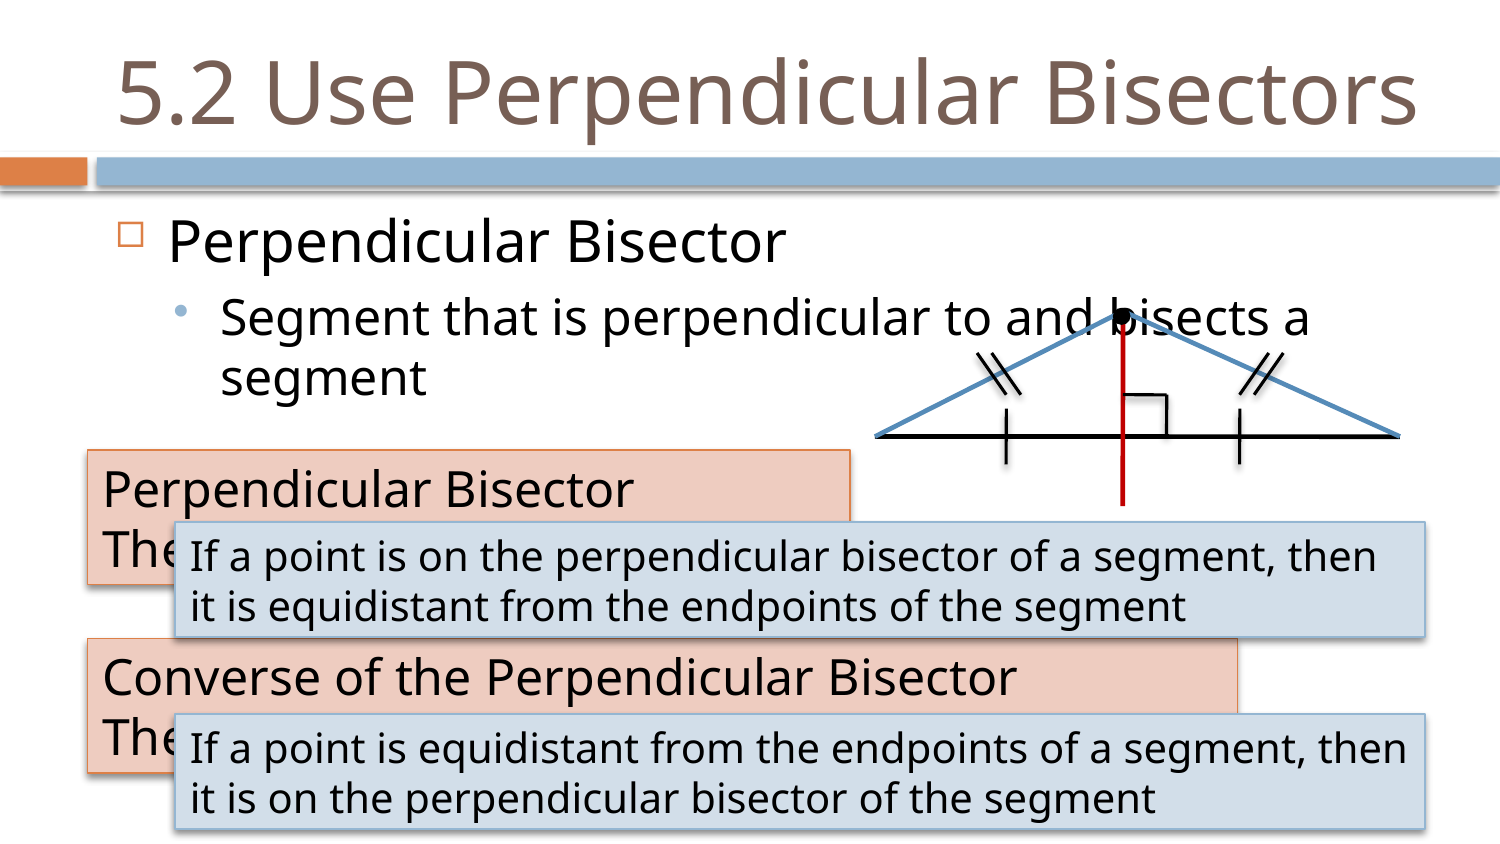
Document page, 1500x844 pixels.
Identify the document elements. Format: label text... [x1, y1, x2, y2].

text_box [1232, 358, 1246, 389]
text_box Perpendicular Bisector Theorem [87, 449, 851, 585]
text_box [1122, 310, 1401, 437]
text_box If a point is on the perpendicular bisector of a segment, then it is equidistant from the endpoints of the segment [174, 521, 1426, 638]
list Perpendicular Bisector Segment that is perpendicular to and bisects a segment [100, 196, 1438, 750]
text_box If a point is equidistant from the endpoints of a segment, then it is on the perpendicular bisector of the segment [174, 713, 1426, 830]
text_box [874, 310, 1121, 437]
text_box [1247, 358, 1290, 389]
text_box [970, 358, 984, 389]
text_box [984, 358, 1028, 389]
text_box Converse of the Perpendicular Bisector Theorem [87, 638, 1238, 774]
title 5.2 Use Perpendicular Bisectors [100, 28, 1438, 150]
